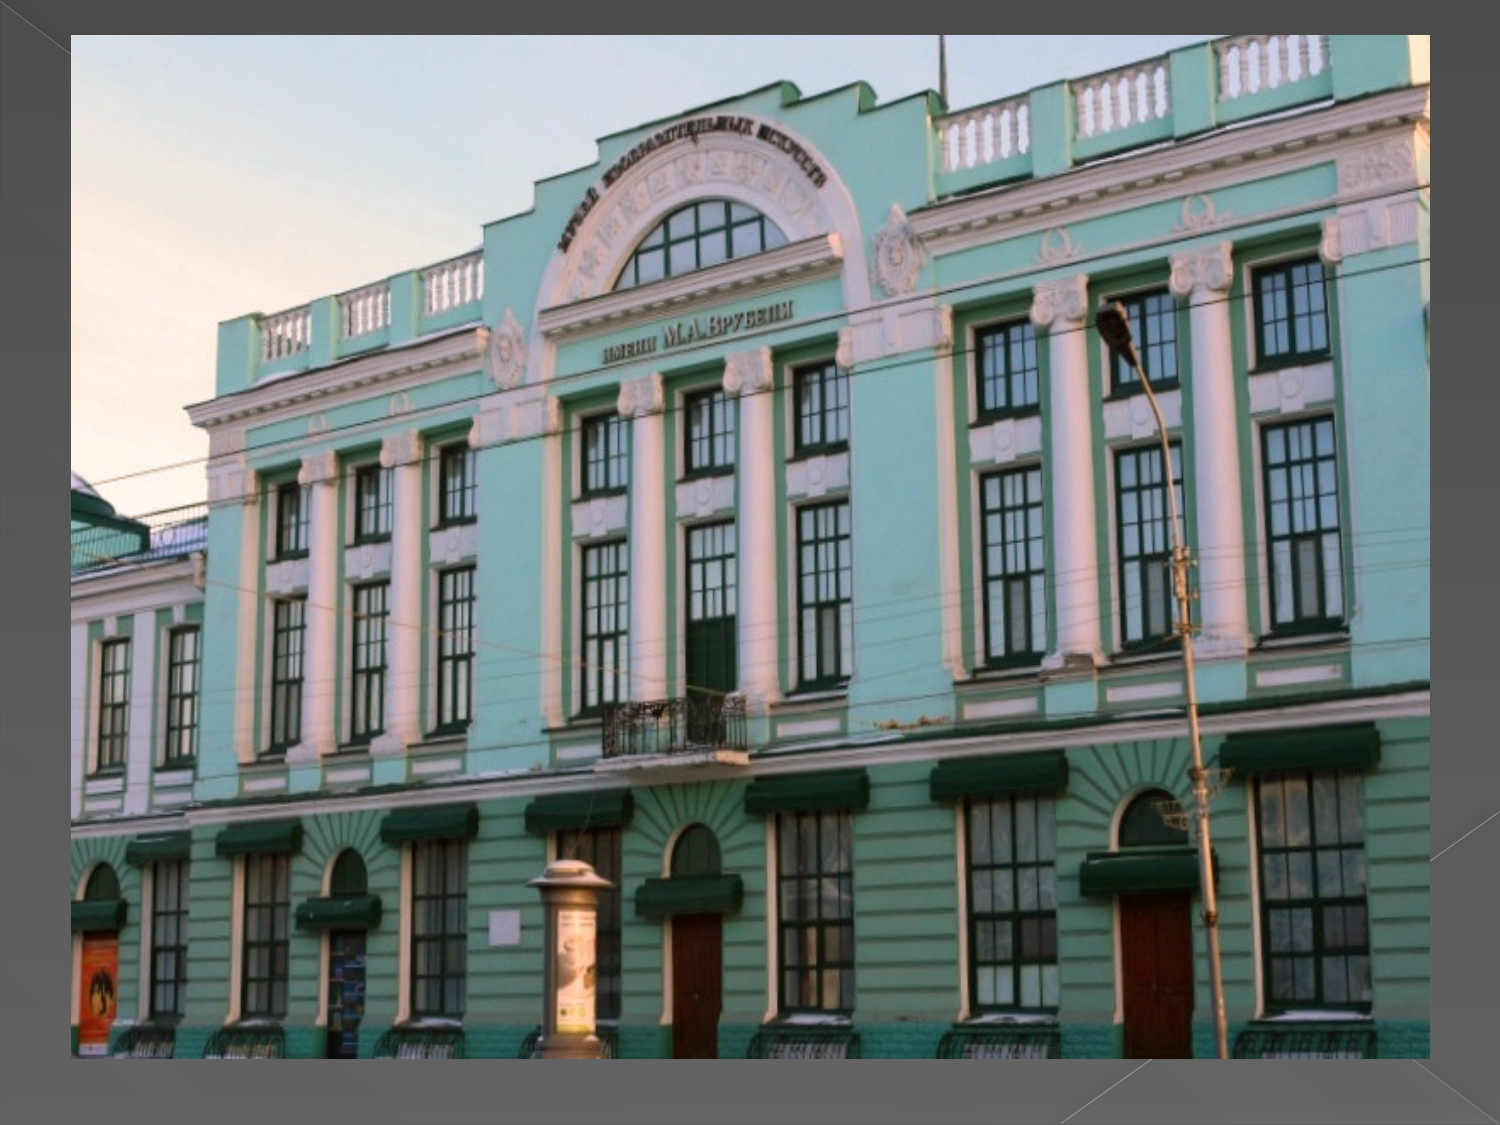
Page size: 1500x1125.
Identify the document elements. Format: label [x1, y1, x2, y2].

list [70, 34, 1430, 1060]
